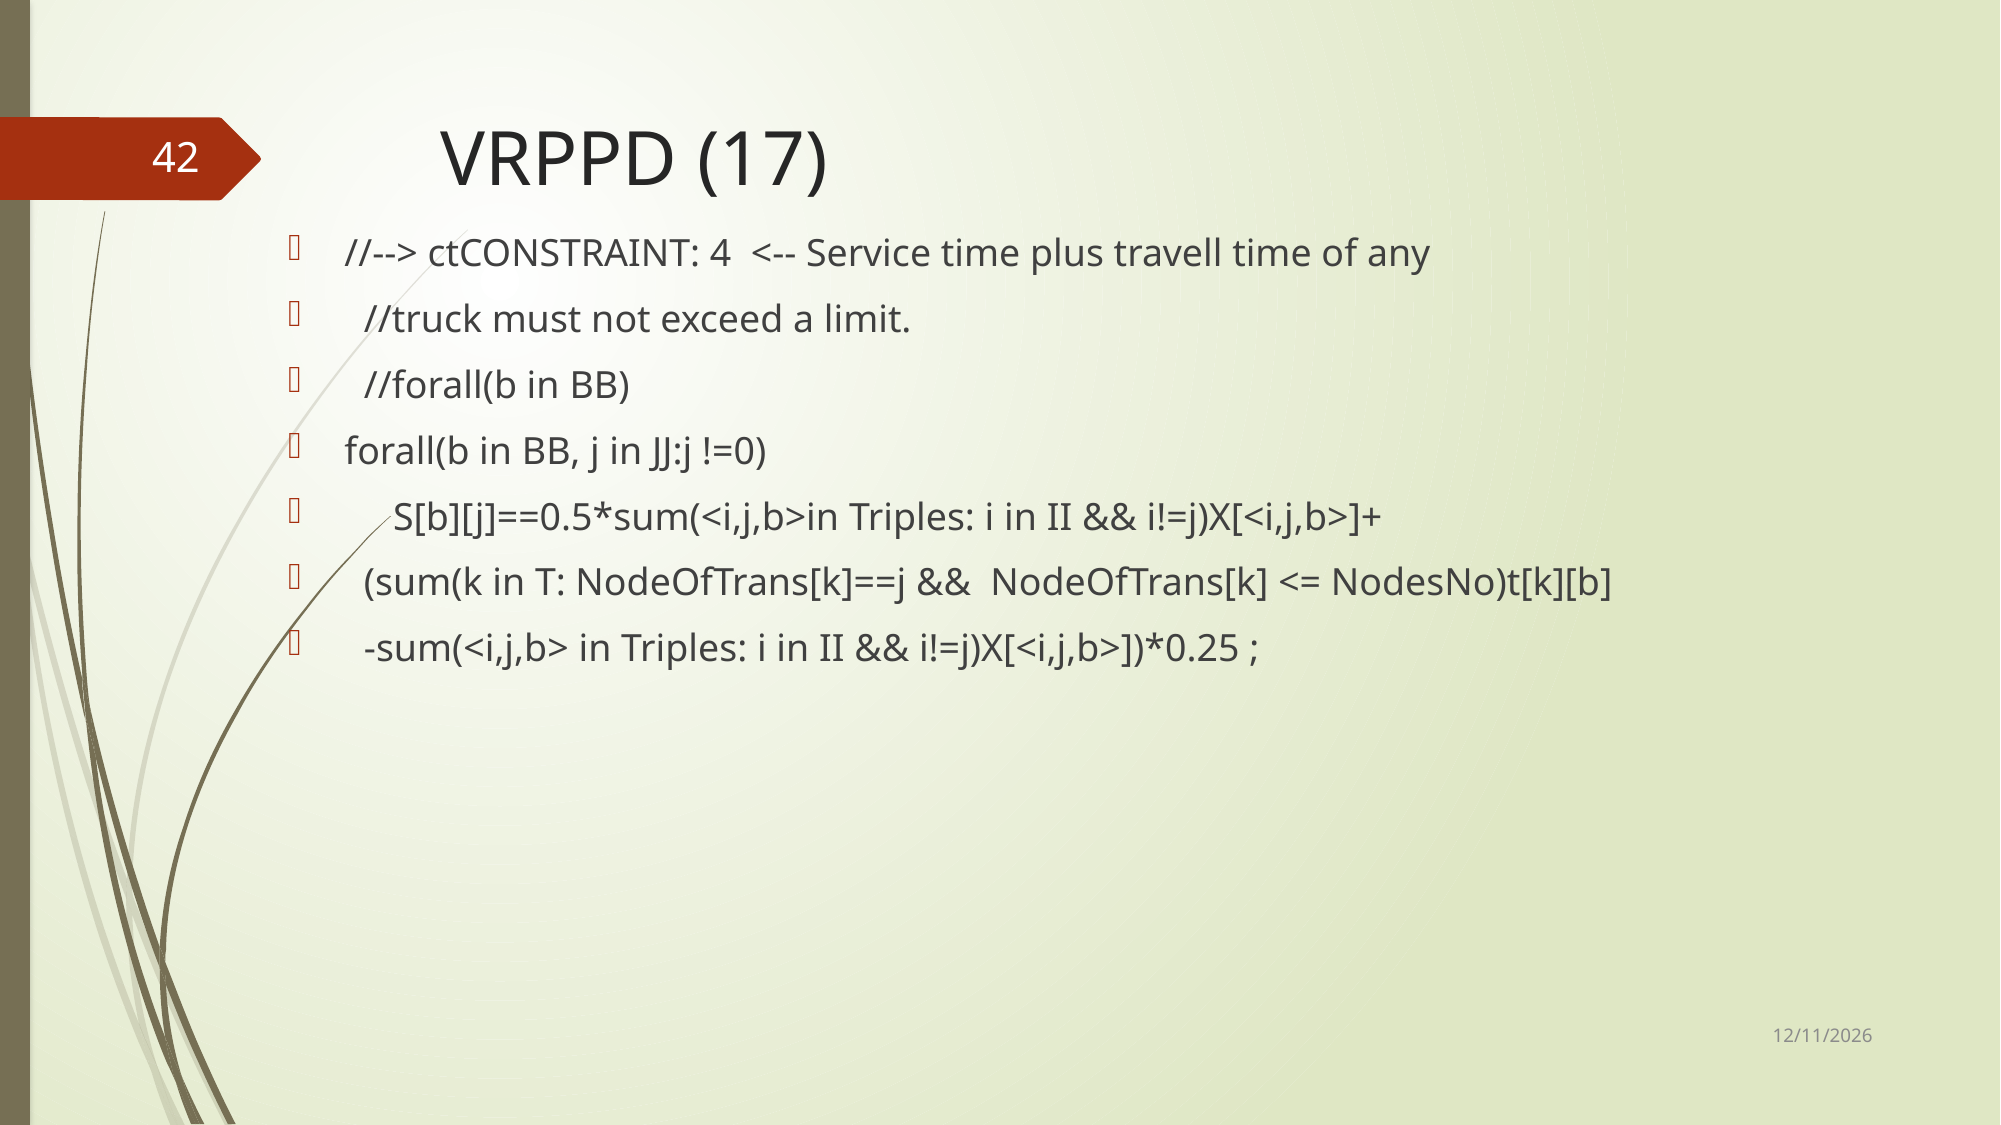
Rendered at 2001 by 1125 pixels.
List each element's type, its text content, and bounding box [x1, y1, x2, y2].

title VRPPD (17) [425, 102, 1888, 209]
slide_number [1699, 1005, 1888, 1067]
slide_number 42 [87, 129, 216, 190]
list //--> ctCONSTRAINT: 4 <-- Service time plus travell time of any //truck must not exceed a limit. //forall(b in BB) forall(b in BB, j in JJ:j !=0) S[b][j]==0.5*sum(<i,j,b>in Triples: i in II && i!=j)X[<i,j,b>]+ (sum(k in T: NodeOfTrans[k]==j && NodeOfTrans[k] <= NodesNo)t[k][b] -sum(<i,j,b> in Triples: i in II && i!=j)X[<i,j,b>])*0.25 ; [273, 221, 1888, 970]
